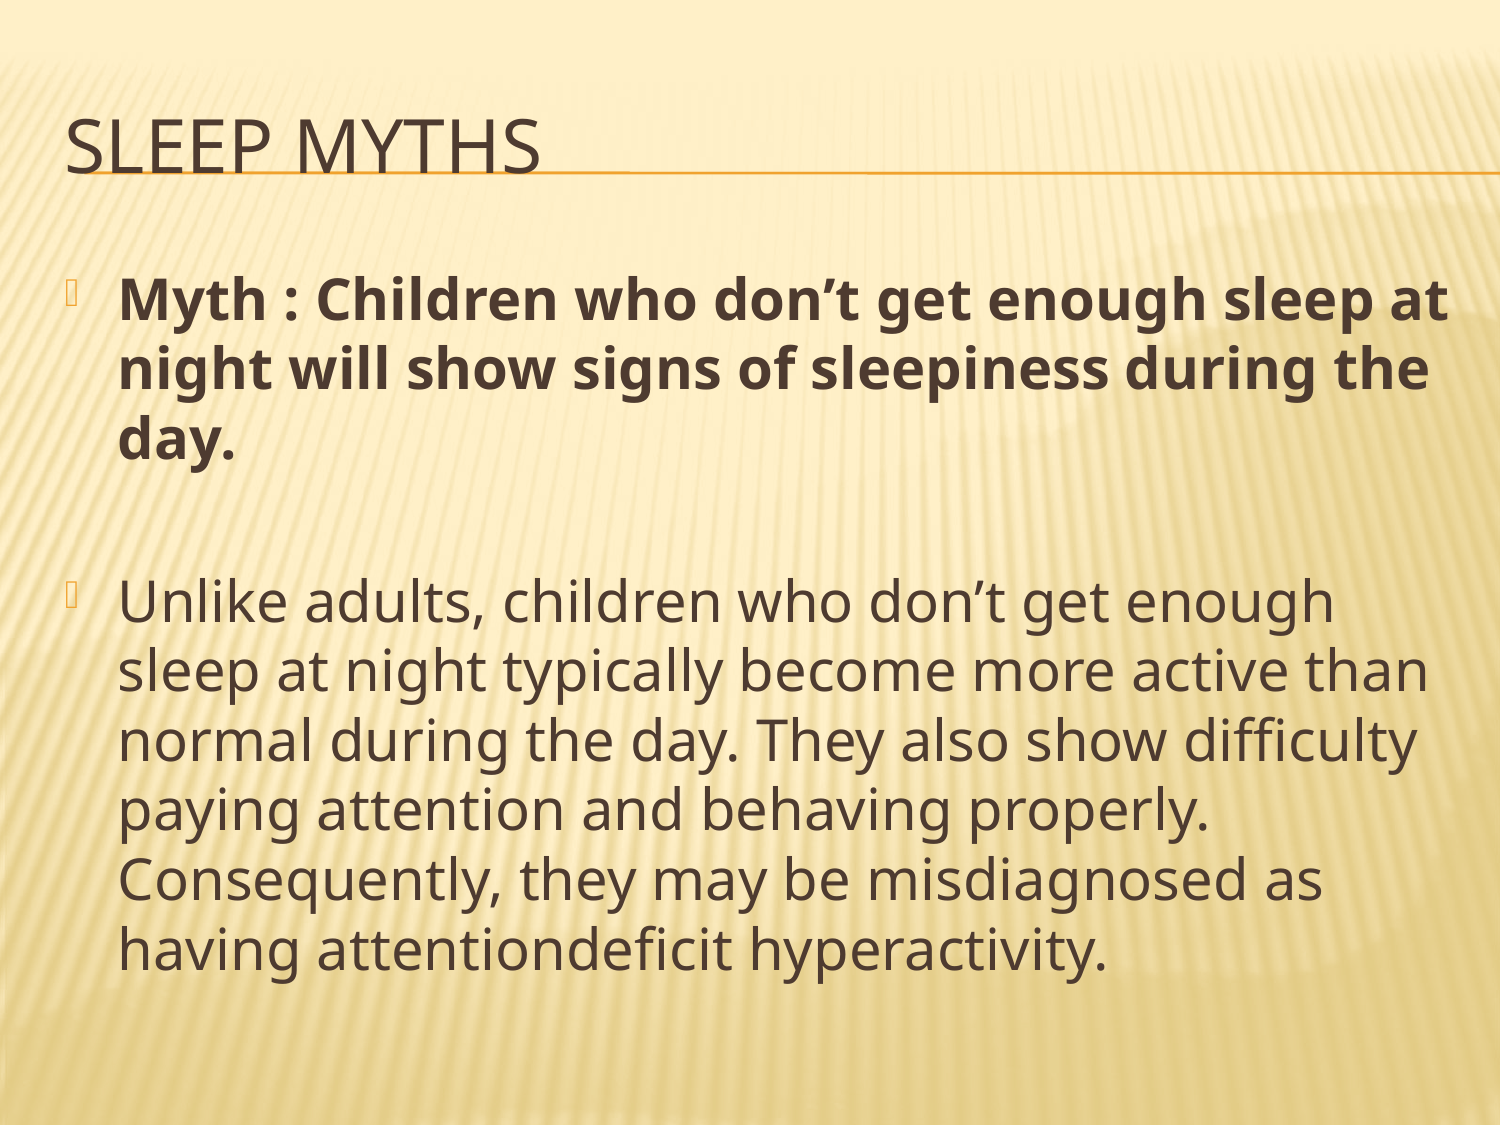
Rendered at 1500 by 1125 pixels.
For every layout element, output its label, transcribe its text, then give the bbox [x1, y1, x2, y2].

title Sleep Myths [50, 75, 1475, 213]
list Myth : Children who don’t get enough sleep at night will show signs of sleepiness during the day. Unlike adults, children who don’t get enough sleep at night typically become more active than normal during the day. They also show difficulty paying attention and behaving properly. Consequently, they may be misdiagnosed as having attentiondeficit hyperactivity. [50, 254, 1475, 998]
